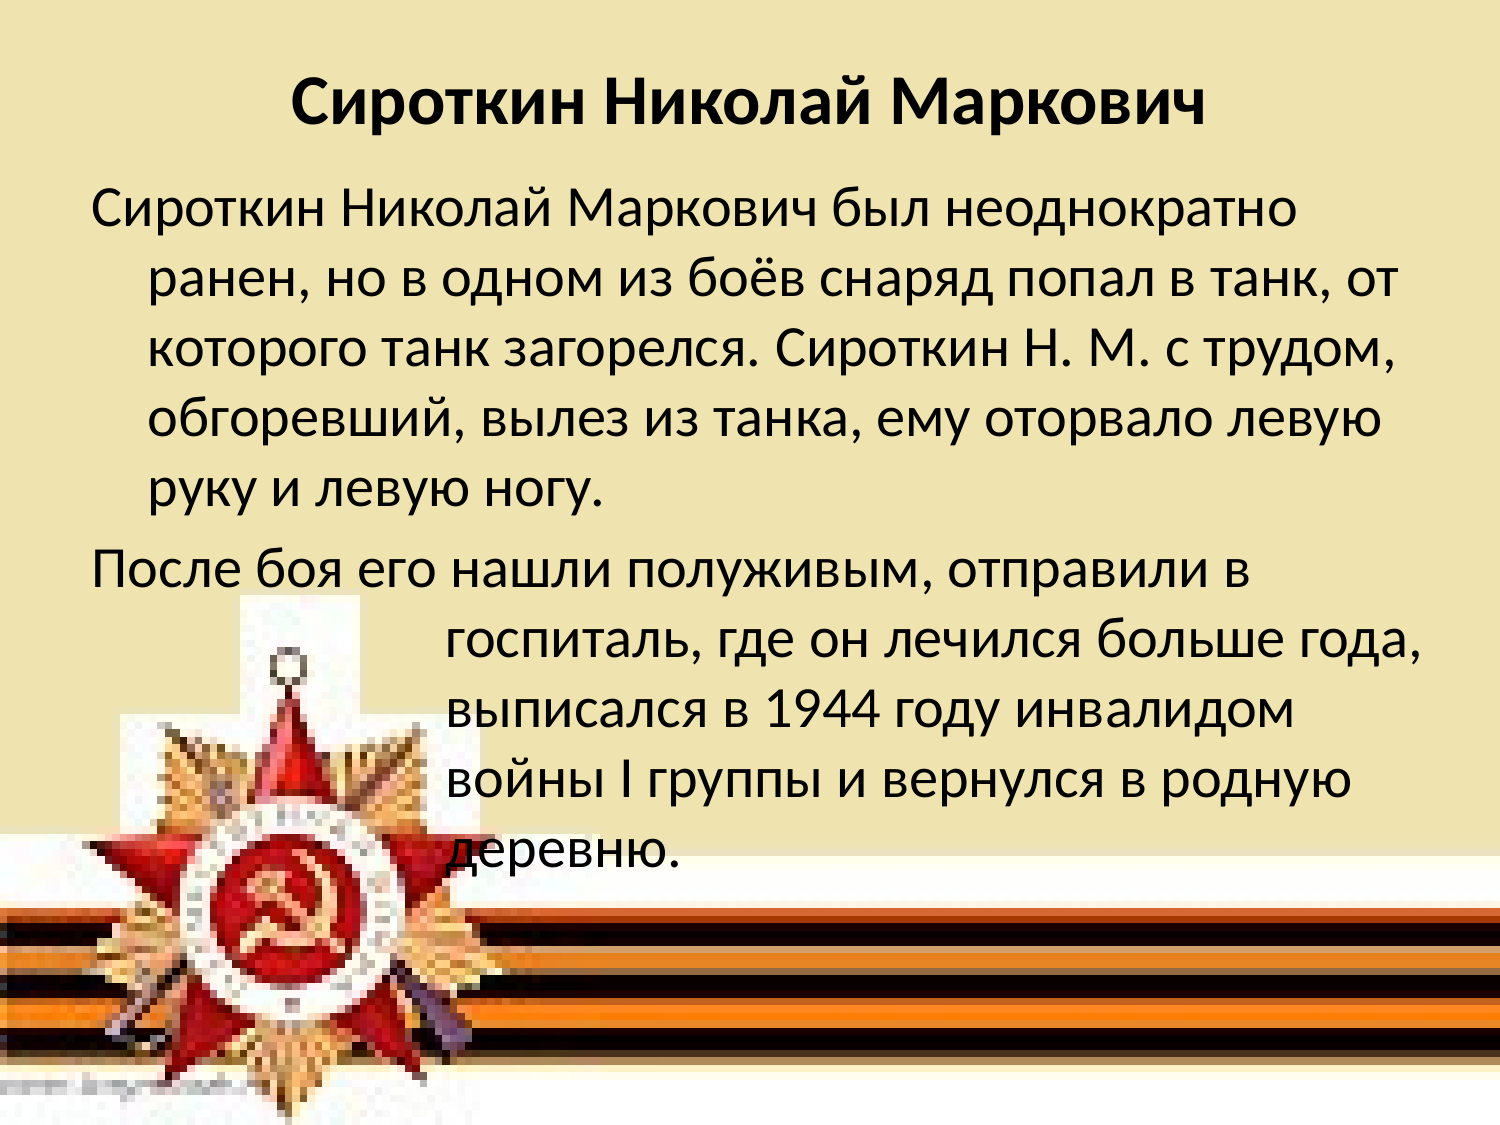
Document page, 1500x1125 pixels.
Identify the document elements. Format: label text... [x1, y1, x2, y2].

picture [0, 0, 1500, 1125]
list Сироткин Николай Маркович был неоднократно ранен, но в одном из боёв снаряд попал в танк, от которого танк загорелся. Сироткин Н. М. с трудом, обгоревший, вылез из танка, ему оторвало левую руку и левую ногу. После боя его нашли полуживым, отправили в госпиталь, где он лечился больше года, выписался в 1944 году инвалидом войны I группы и вернулся в родную деревню. [76, 160, 1471, 970]
title Сироткин Николай Маркович [75, 45, 1425, 233]
